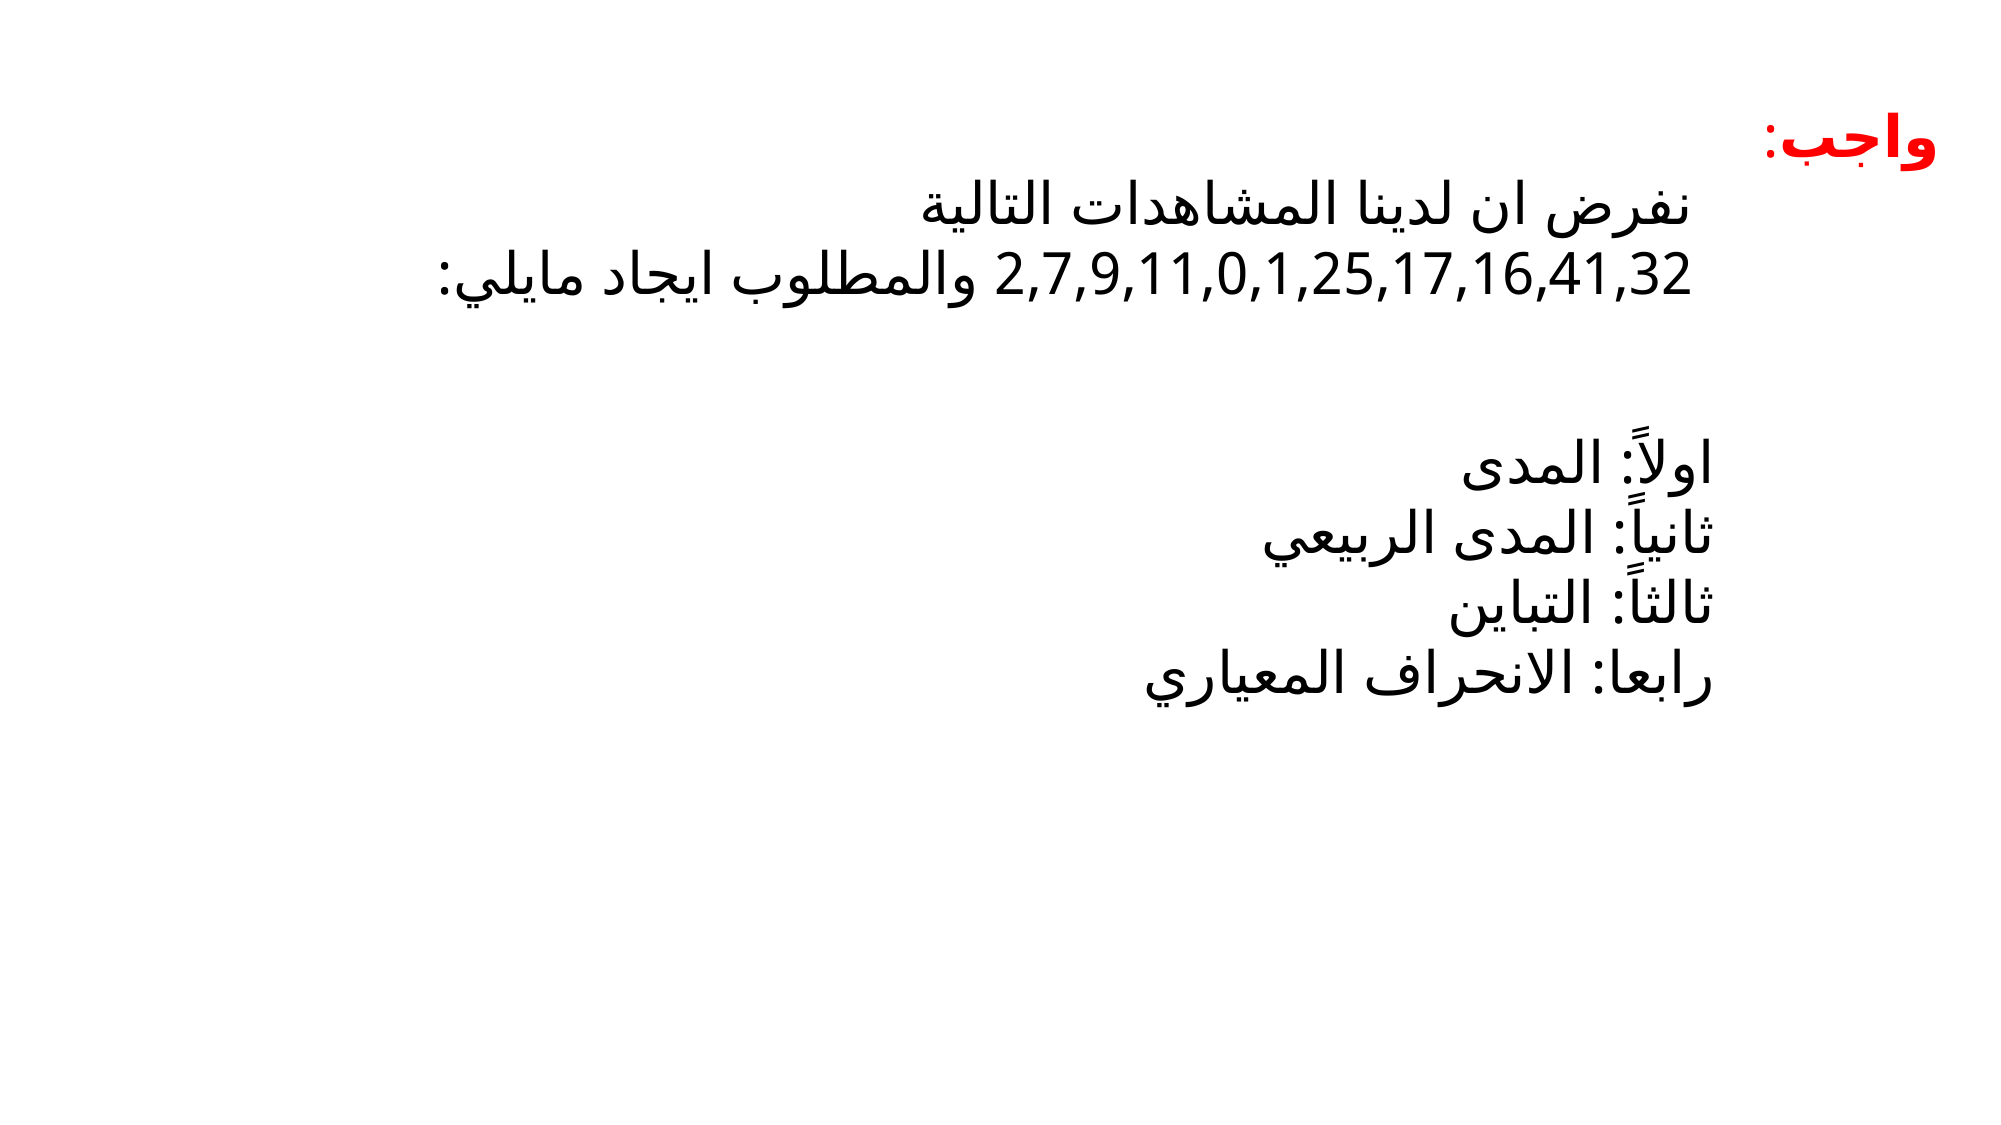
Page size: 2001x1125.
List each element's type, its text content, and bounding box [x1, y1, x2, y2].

text_box نفرض ان لدينا المشاهدات التالية 2,7,9,11,0,1,25,17,16,41,32 والمطلوب ايجاد مايلي: [394, 158, 1708, 314]
text_box واجب: [1744, 92, 1955, 177]
text_box اولاً: المدى ثانياً: المدى الربيعي ثالثاً: التباين رابعا: الانحراف المعياري [938, 417, 1730, 713]
